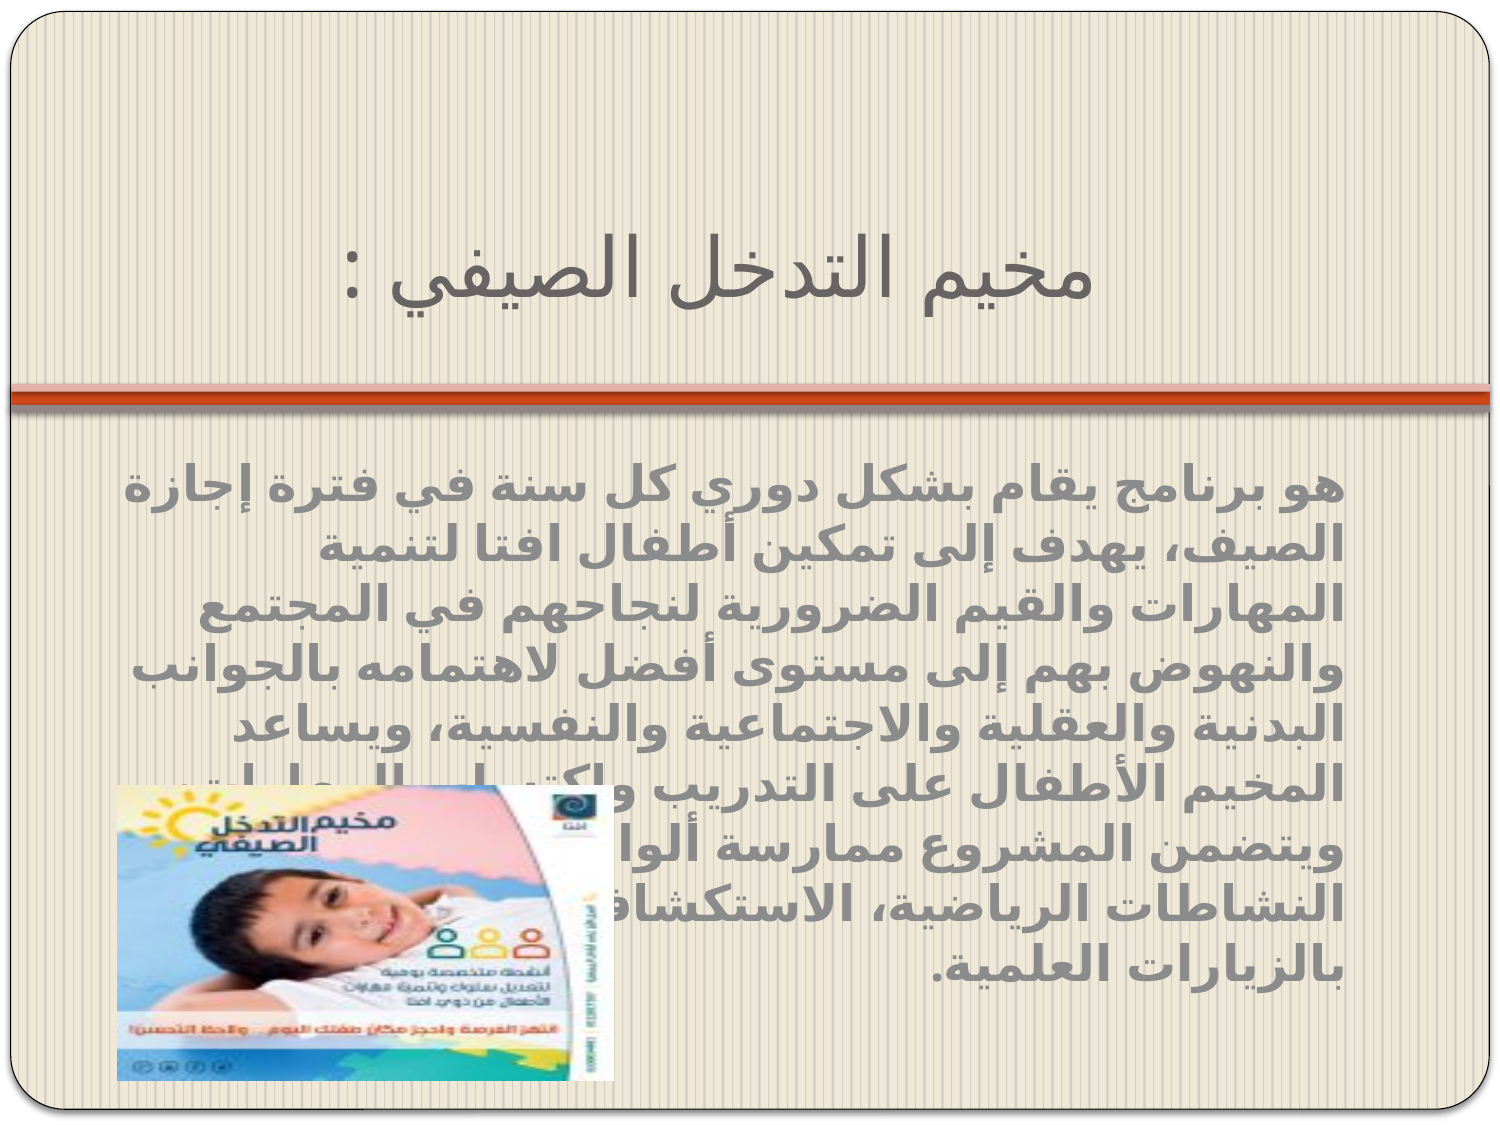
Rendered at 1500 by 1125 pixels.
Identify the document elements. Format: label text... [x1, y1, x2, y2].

list هو برنامج يقام بشكل دوري كل سنة في فترة إجازة الصيف، يهدف إلى تمكين أطفال افتا لتنمية المهارات والقيم الضرورية لنجاحهم في المجتمع والنهوض بهم إلى مستوى أفضل لاهتمامه بالجوانب البدنية والعقلية والاجتماعية والنفسية، ويساعد المخيم الأطفال على التدريب واكتساب المهارات، ويتضمن المشروع ممارسة ألوان النشاط، مثل: النشاطات الرياضية، الاستكشافية، الفنية، والقيام بالزيارات العلمية. [86, 443, 1362, 1090]
title مخيم التدخل الصيفي : [82, 105, 1357, 329]
picture [116, 784, 614, 1082]
